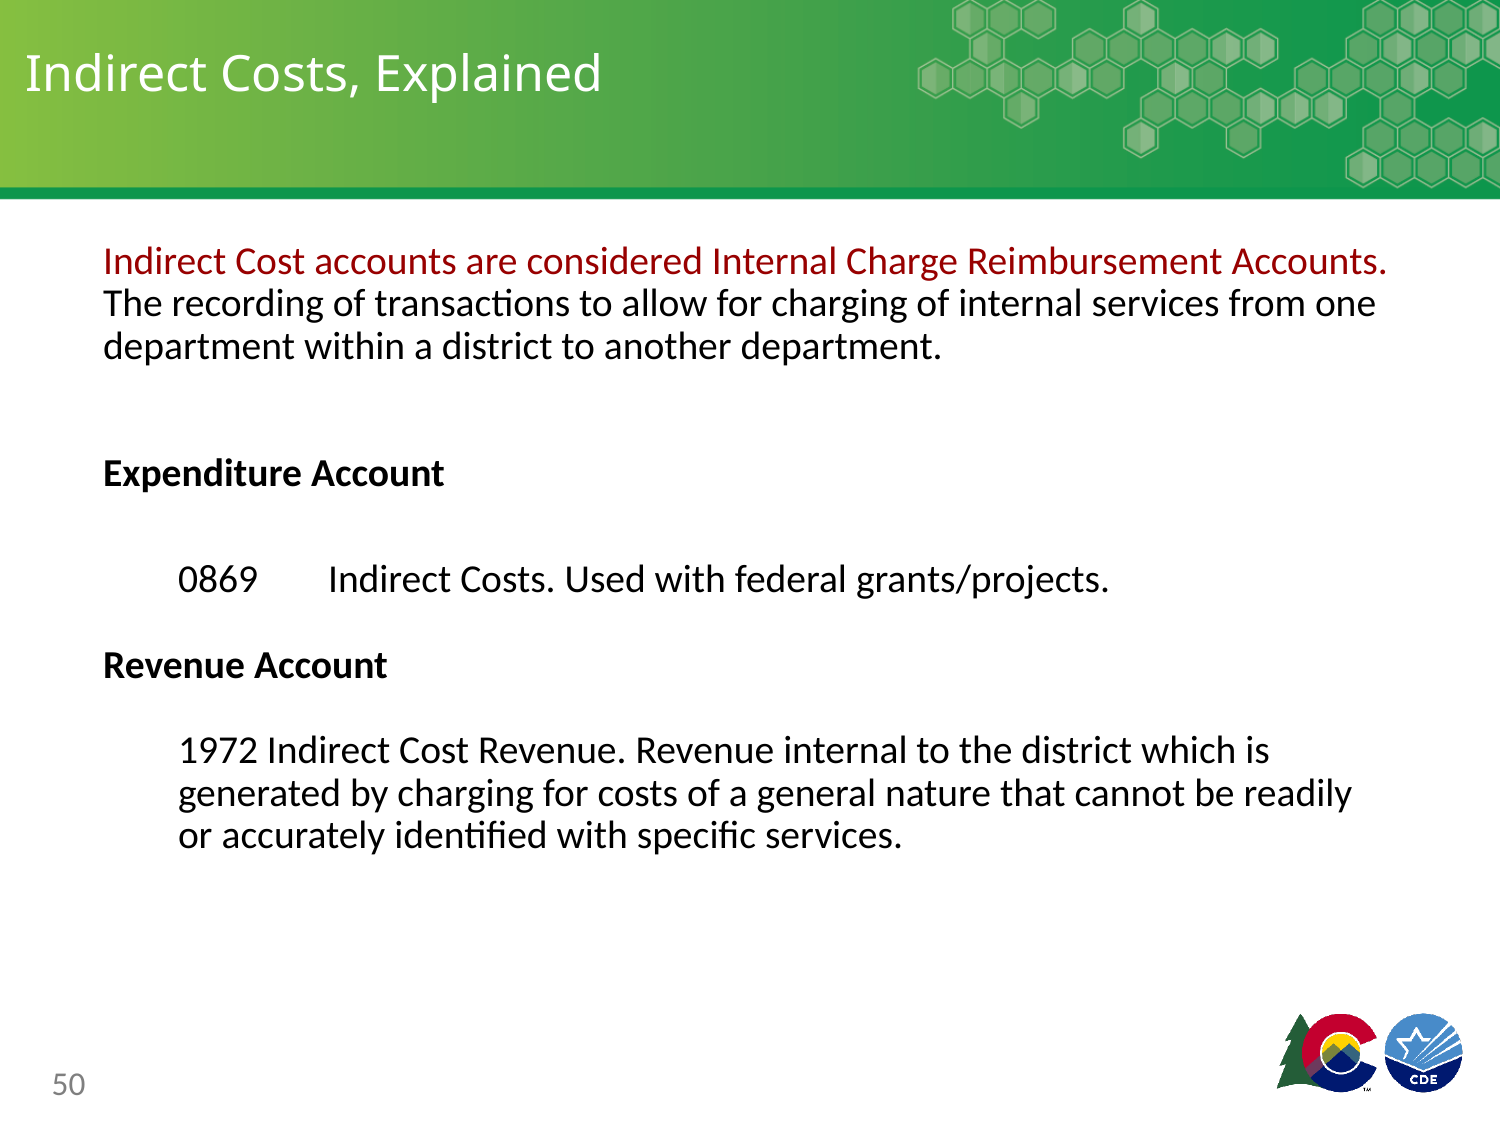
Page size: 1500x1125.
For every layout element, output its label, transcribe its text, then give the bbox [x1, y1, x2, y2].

slide_number 50 [36, 1054, 375, 1115]
picture [1275, 1012, 1463, 1093]
picture [0, 0, 1500, 200]
list Indirect Cost accounts are considered Internal Charge Reimbursement Accounts. The recording of transactions to allow for charging of internal services from one department within a district to another department. Expenditure Account 0869 Indirect Costs. Used with federal grants/projects. Revenue Account 1972 Indirect Cost Revenue. Revenue internal to the district which is generated by charging for costs of a general nature that cannot be readily or accurately identified with specific services. [103, 239, 1397, 1002]
title Indirect Costs, Explained [25, 47, 1024, 172]
